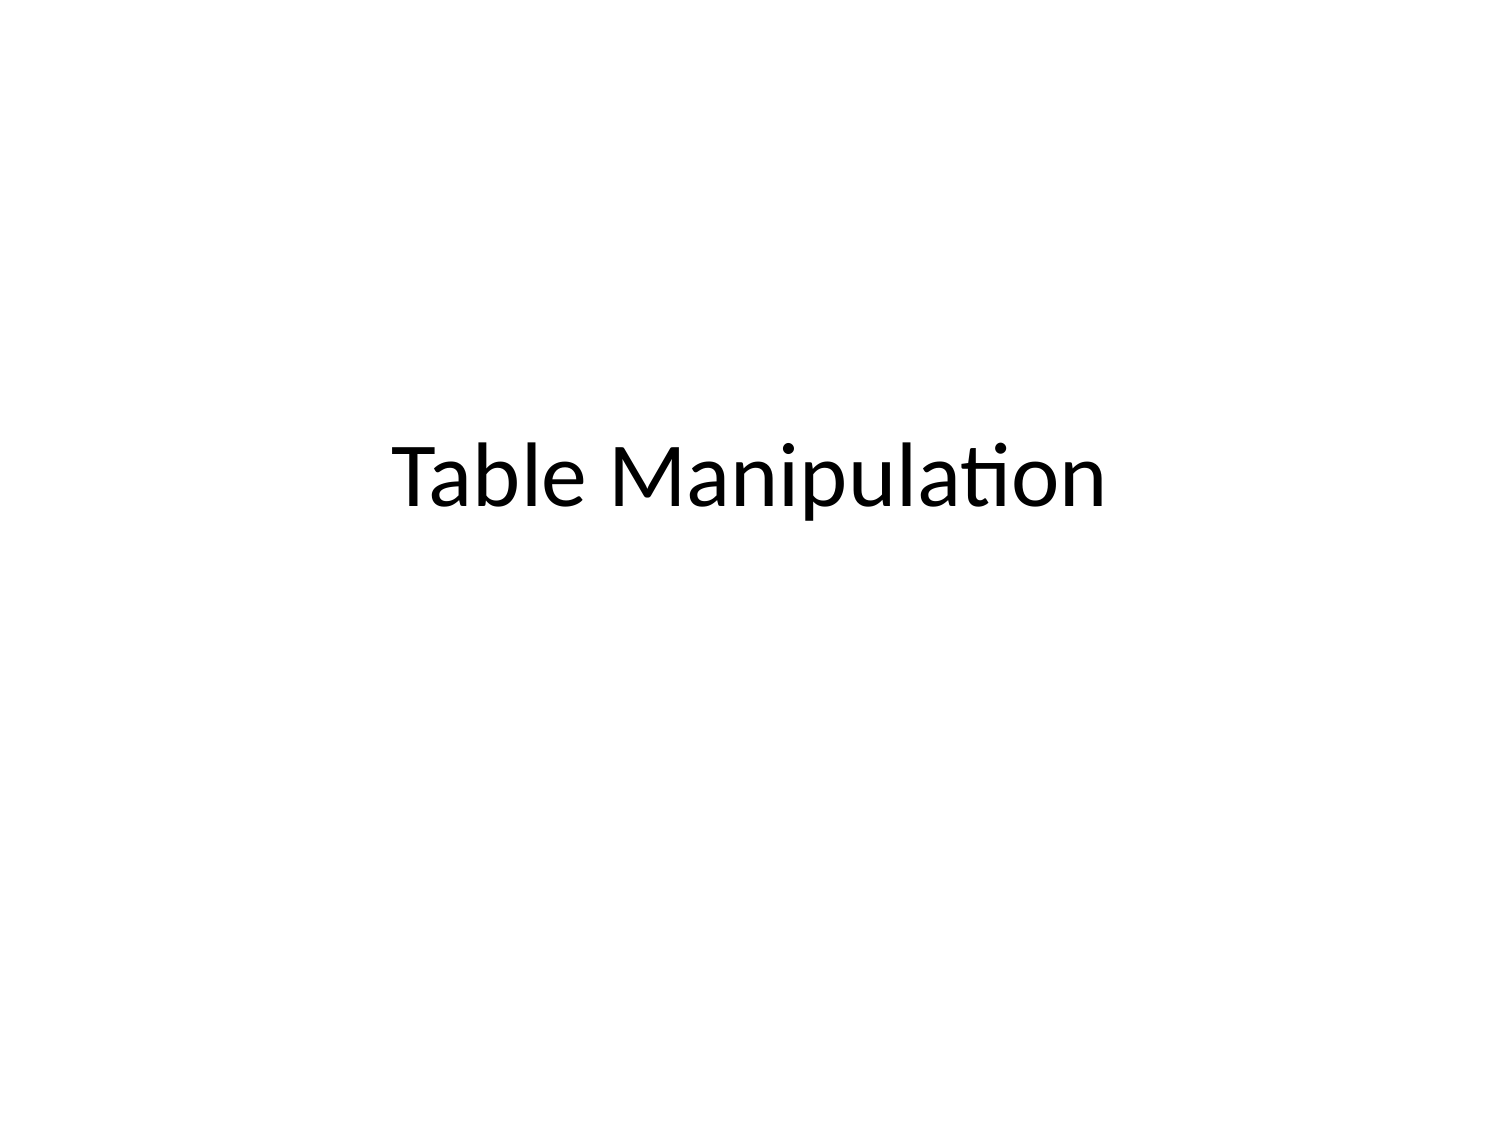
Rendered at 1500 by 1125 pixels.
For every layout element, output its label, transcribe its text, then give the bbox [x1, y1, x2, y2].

title Table Manipulation [112, 349, 1388, 591]
